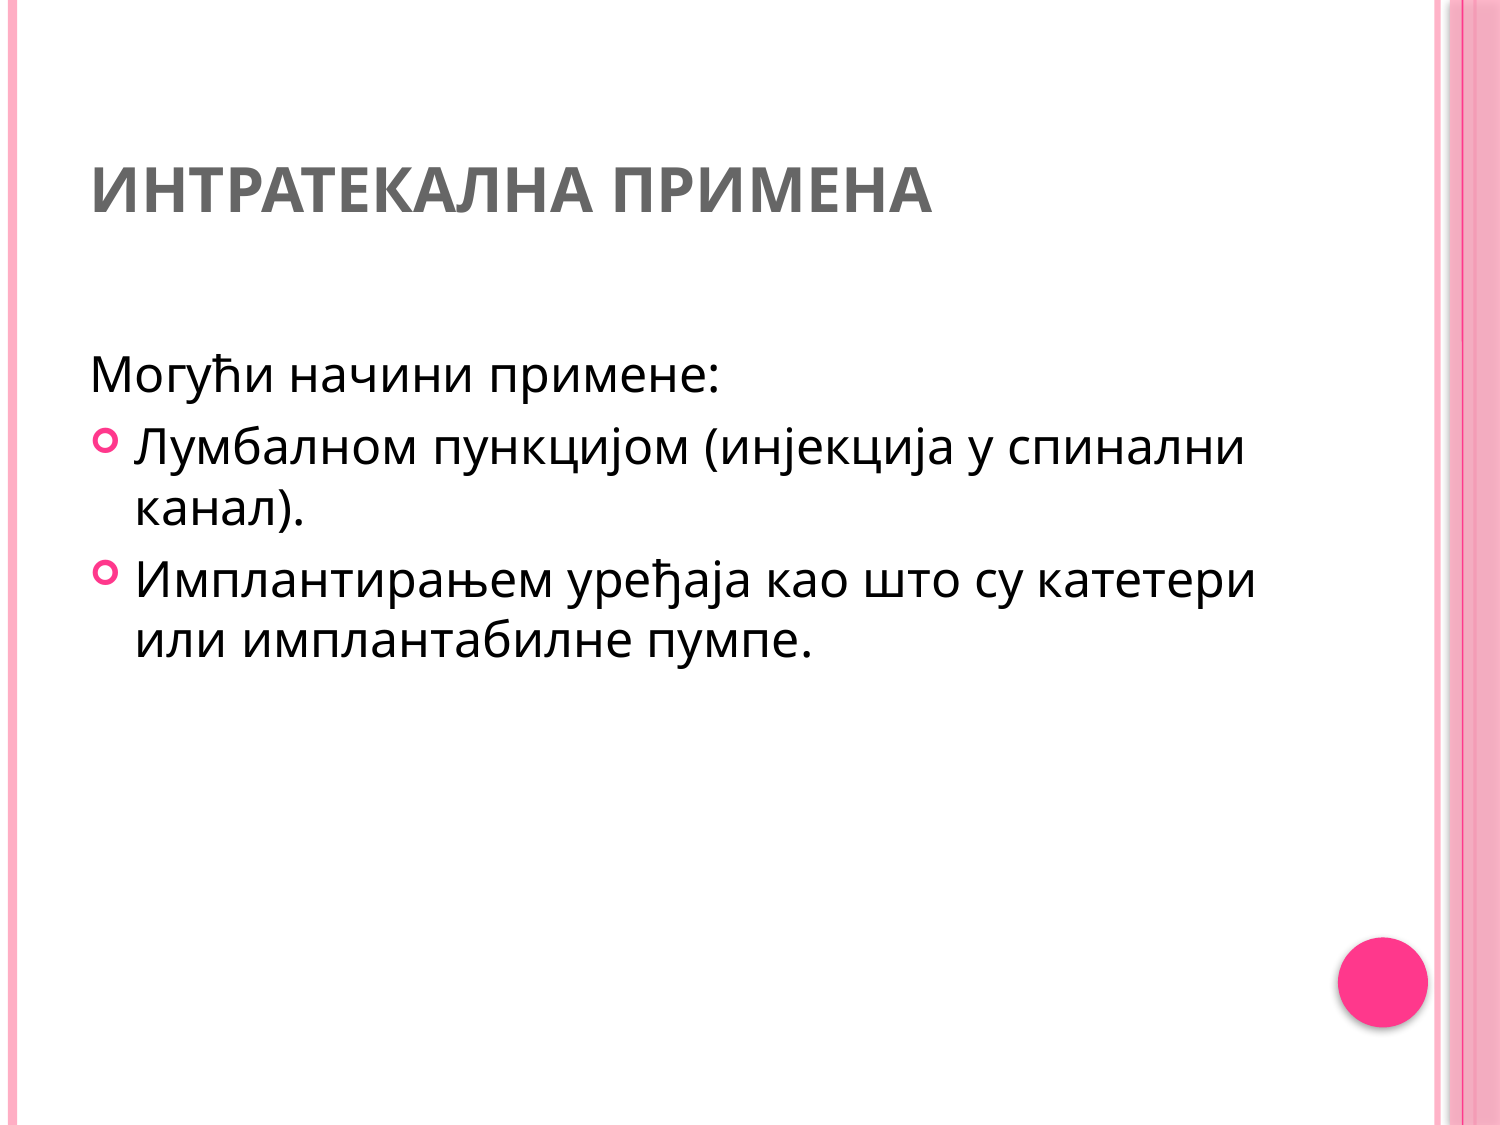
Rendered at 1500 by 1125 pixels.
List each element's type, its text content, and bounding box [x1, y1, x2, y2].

title Интратекална примена [75, 45, 1300, 233]
list Могући начини примене: Лумбалном пункцијом (инјекција у спинални канал). Имплантирањем уређаја као што су катетери или имплантабилне пумпе. [75, 262, 1300, 1062]
